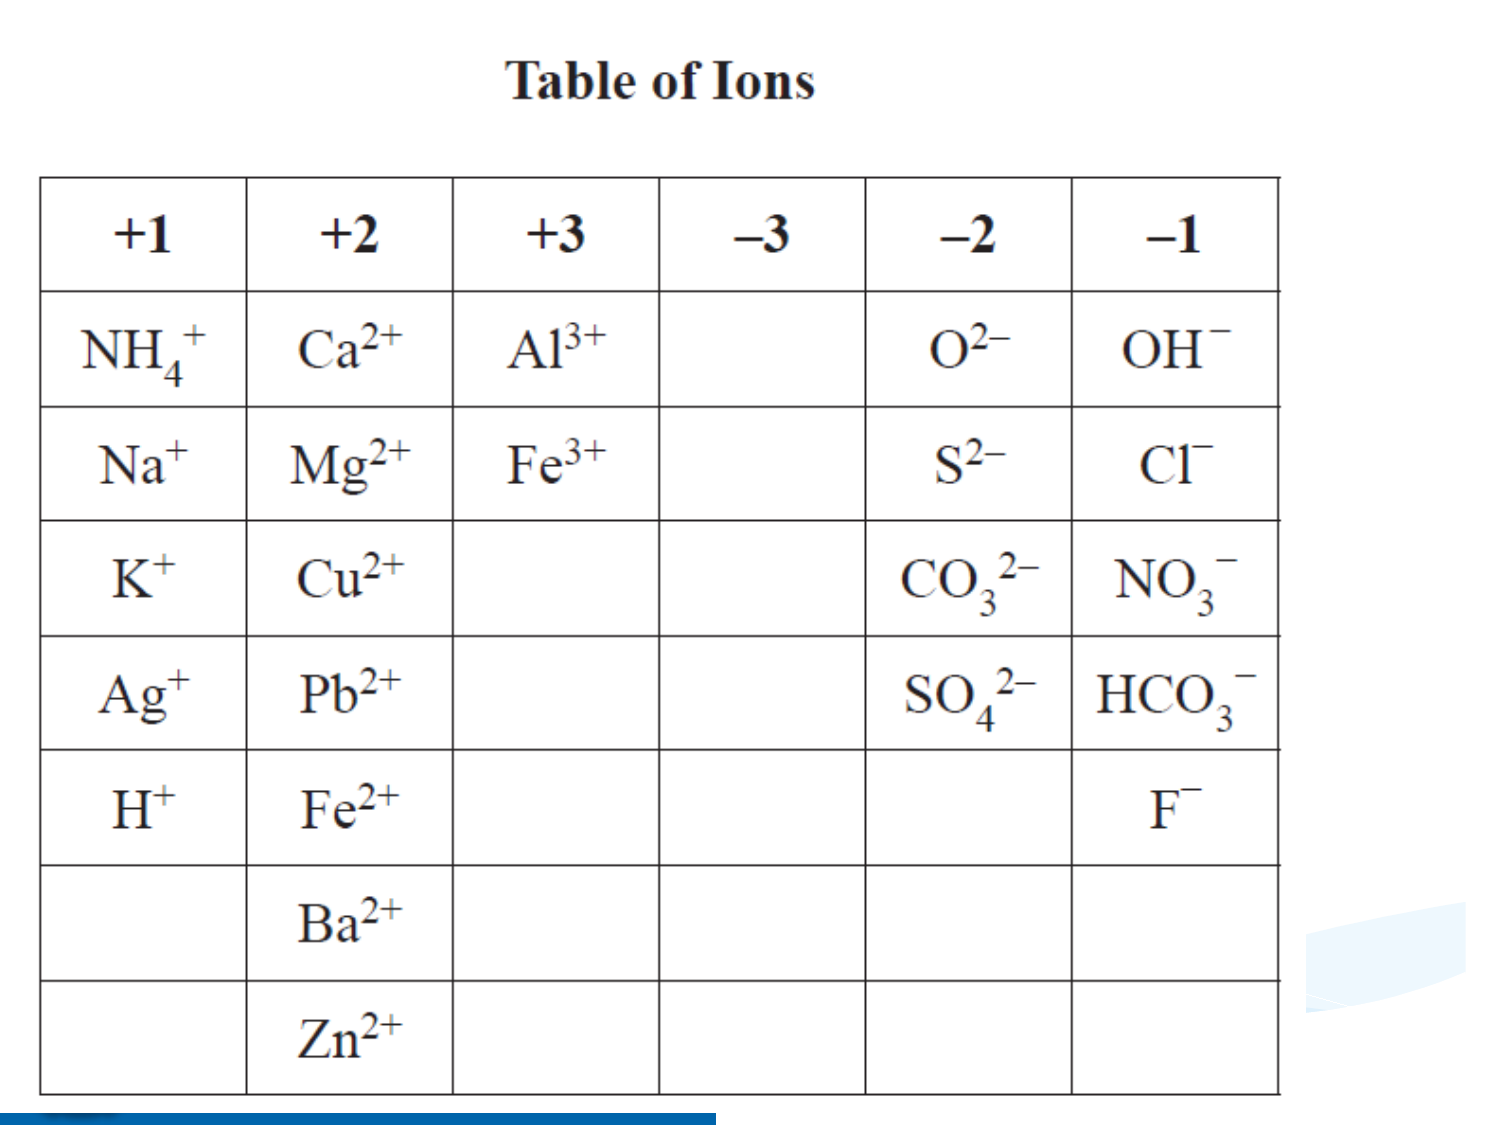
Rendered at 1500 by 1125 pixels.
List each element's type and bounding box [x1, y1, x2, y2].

picture [0, 0, 1306, 1125]
